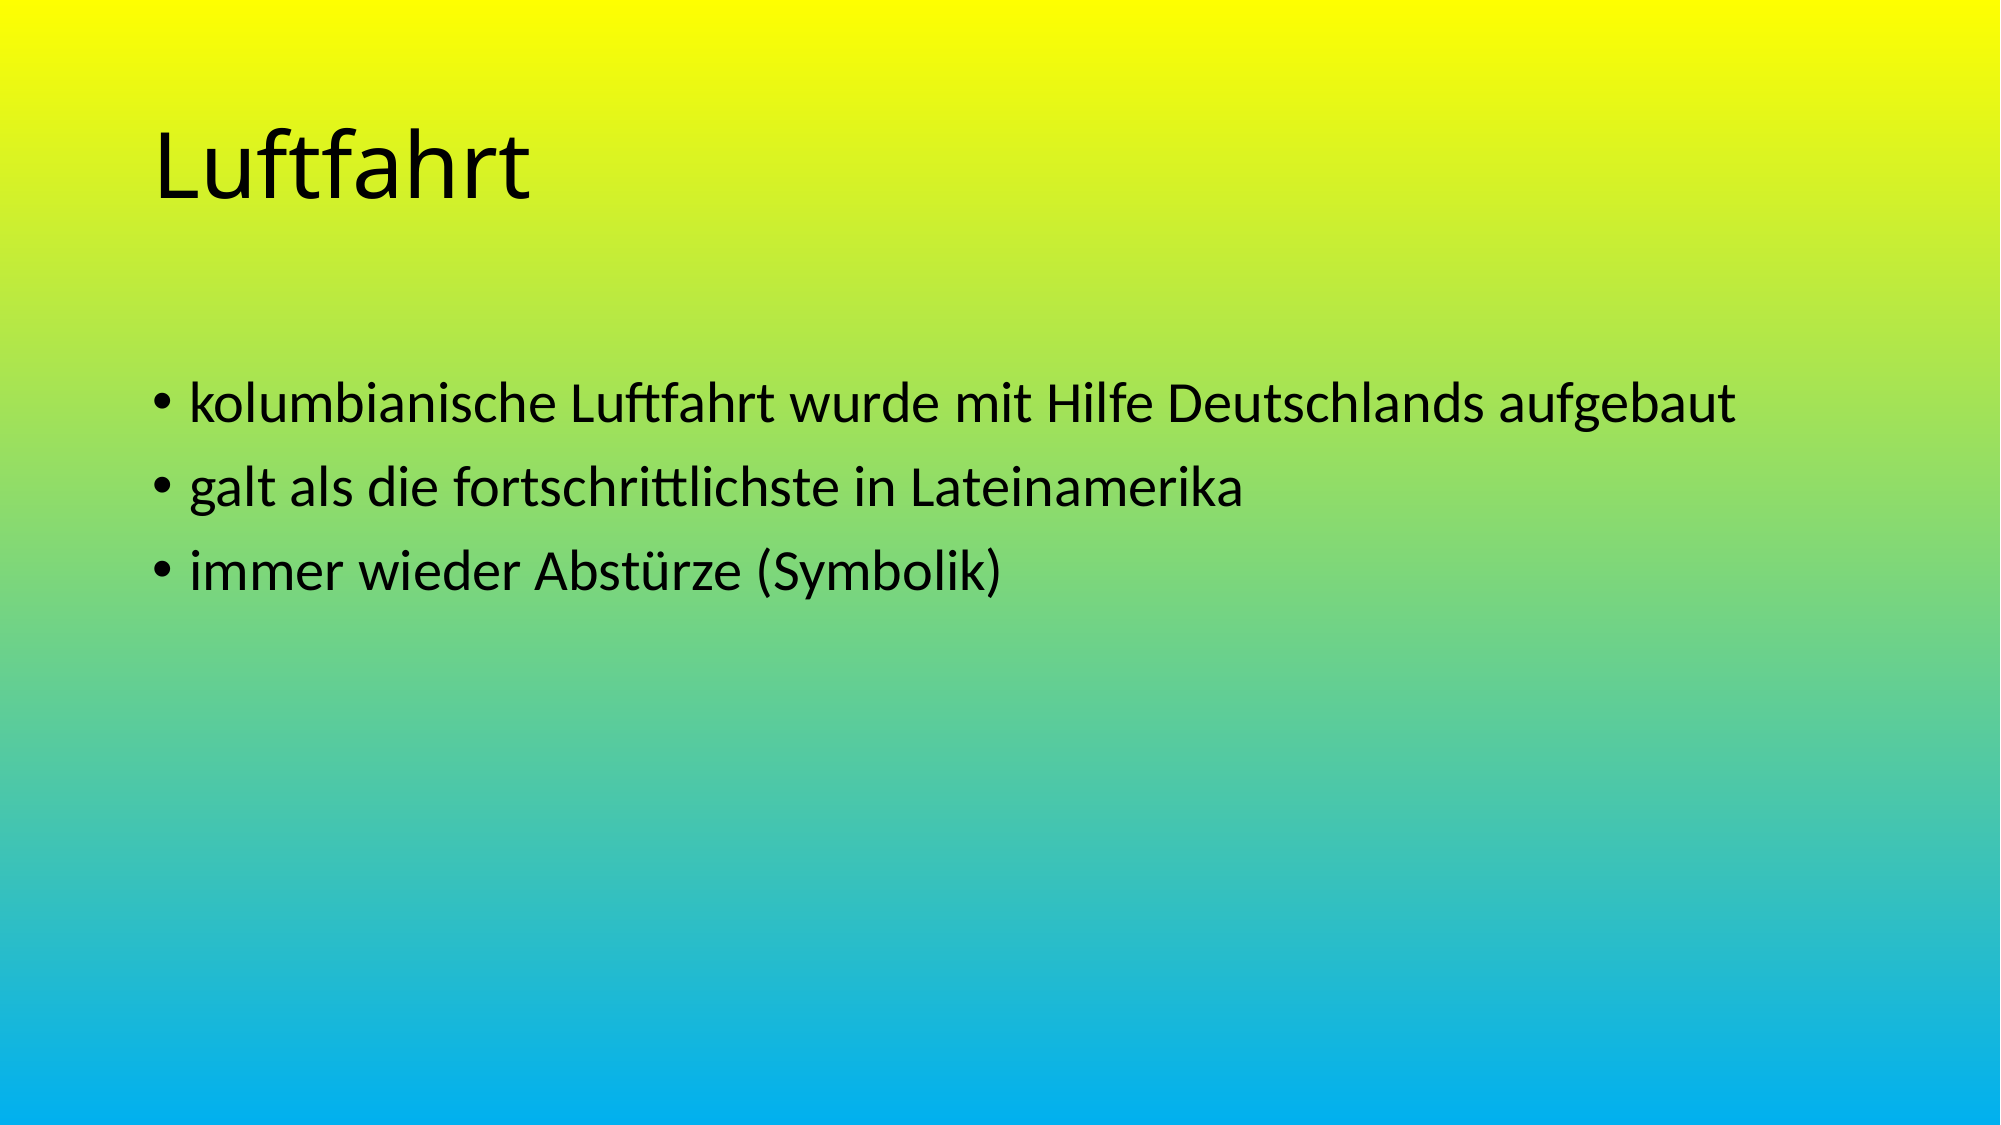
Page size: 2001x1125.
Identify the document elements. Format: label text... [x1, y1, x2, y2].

text_box kolumbianische Luftfahrt wurde mit Hilfe Deutschlands aufgebaut galt als die fortschrittlichste in Lateinamerika immer wieder Abstürze (Symbolik) [137, 299, 1863, 1014]
text_box Luftfahrt [137, 59, 1863, 278]
